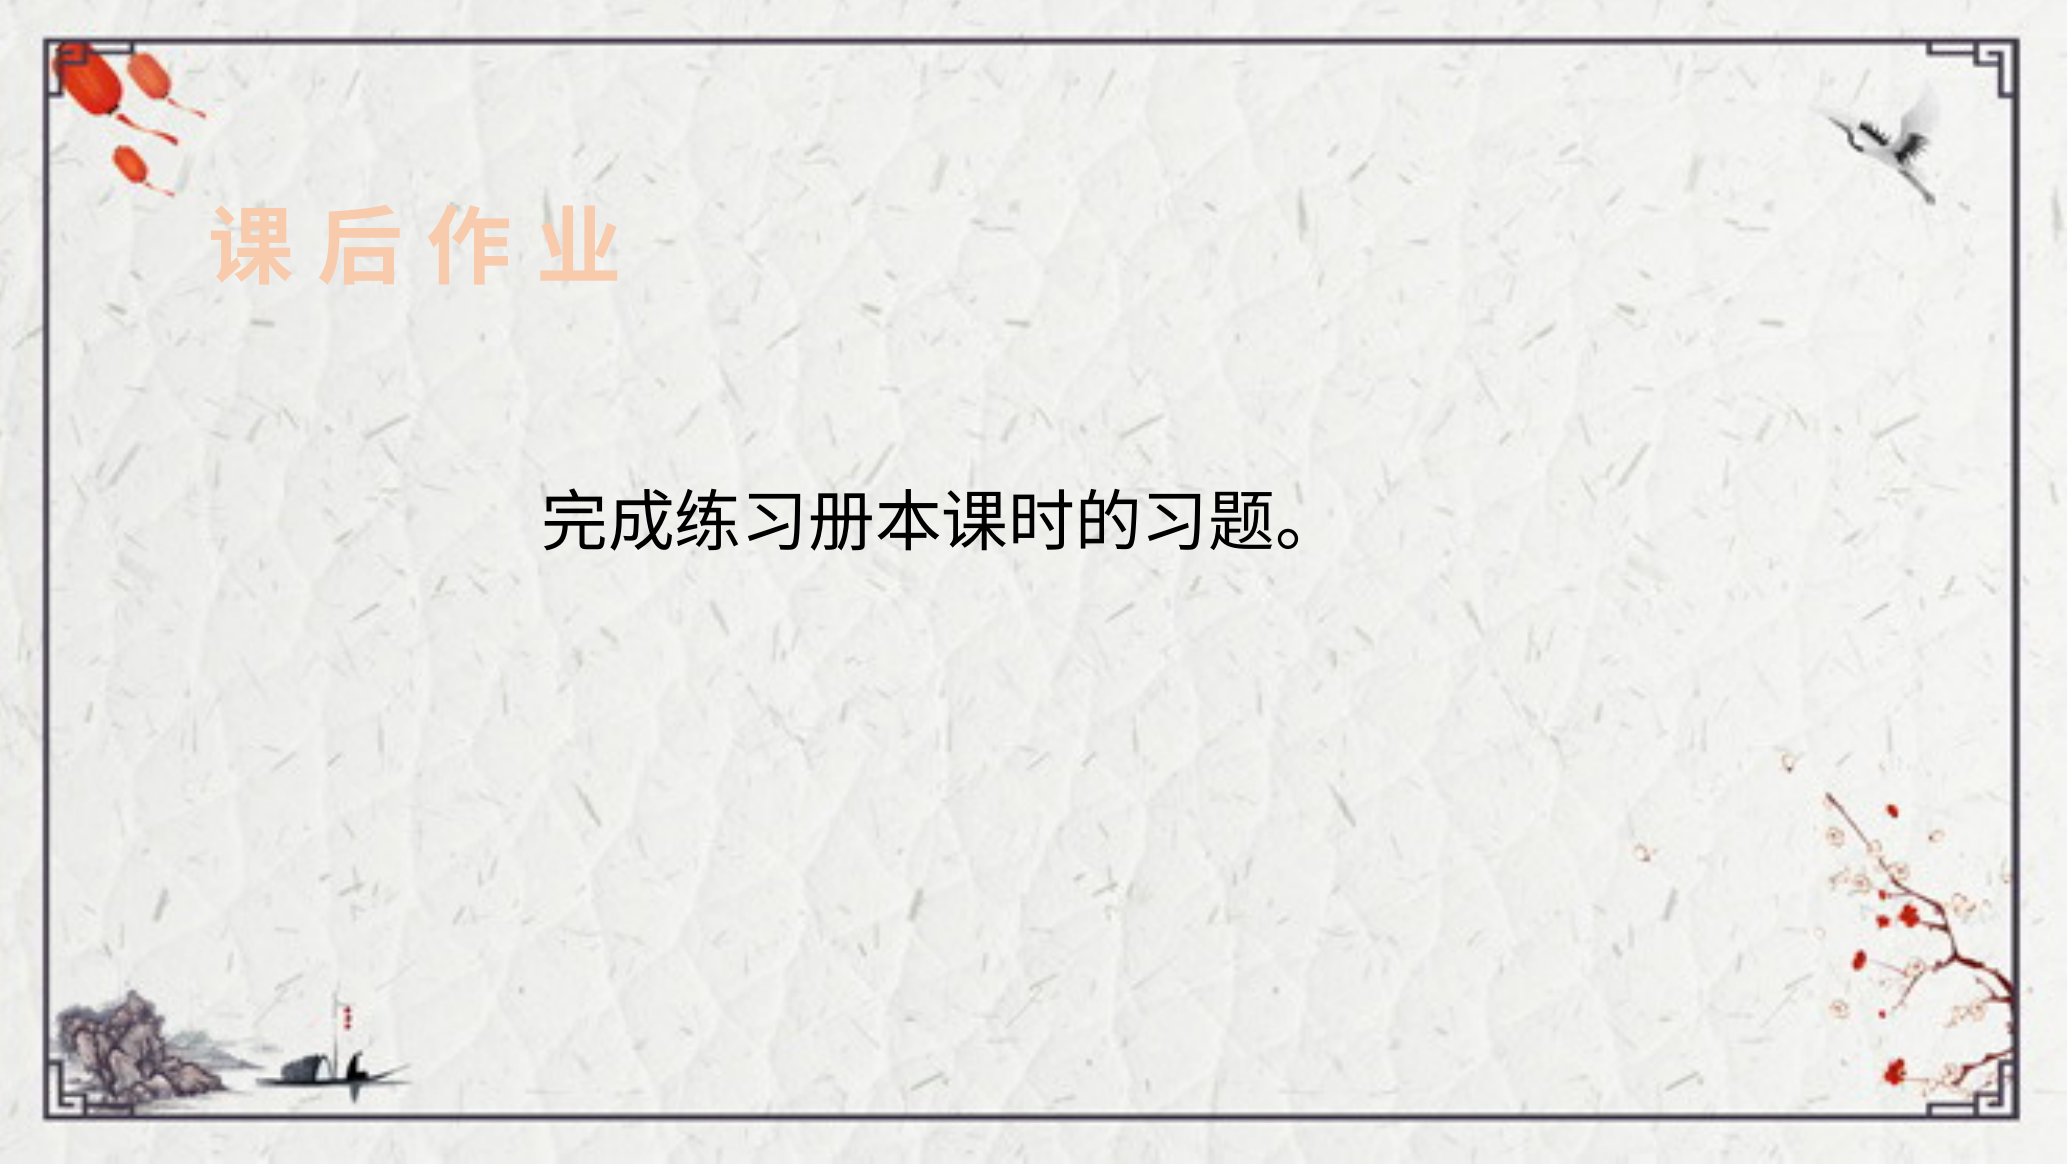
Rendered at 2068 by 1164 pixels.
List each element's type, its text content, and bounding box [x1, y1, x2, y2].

text_box 课 后 作 业 [193, 185, 664, 303]
text_box 完成练习册本课时的习题。 [526, 471, 1454, 568]
picture [0, 0, 2068, 1164]
